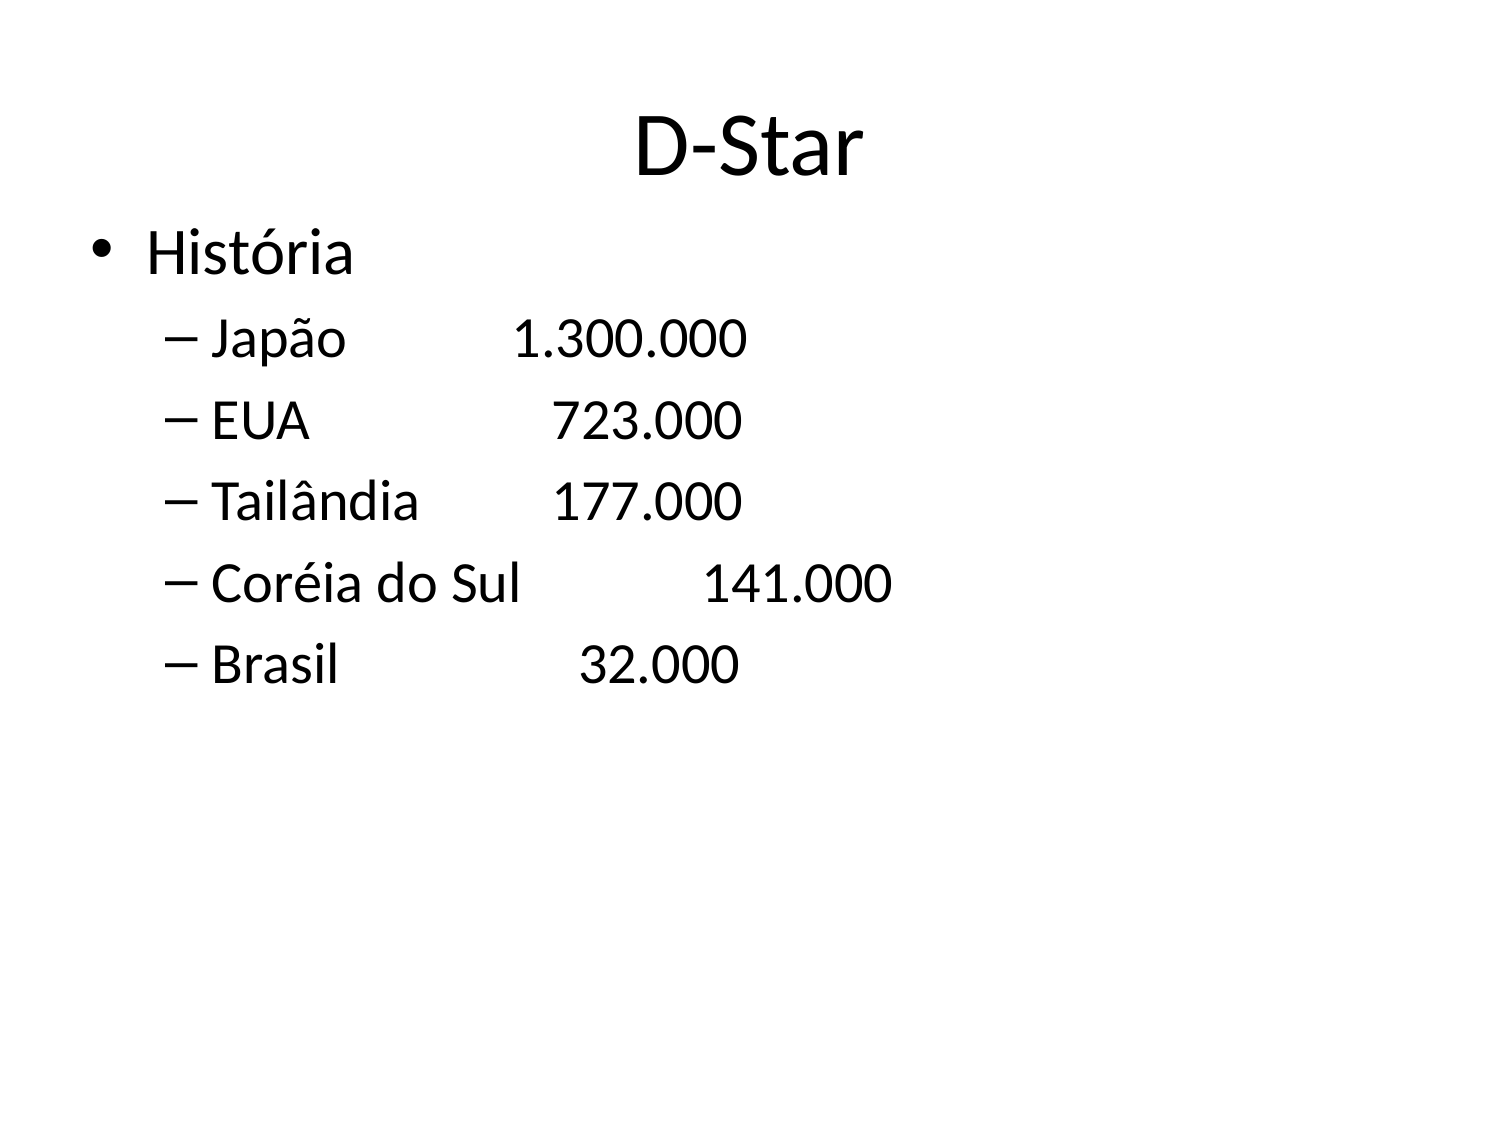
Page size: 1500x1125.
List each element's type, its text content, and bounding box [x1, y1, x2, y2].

list História Japão 1.300.000 EUA 723.000 Tailândia 177.000 Coréia do Sul 141.000 Brasil 32.000 [75, 200, 1425, 750]
title D-Star [75, 45, 1425, 200]
